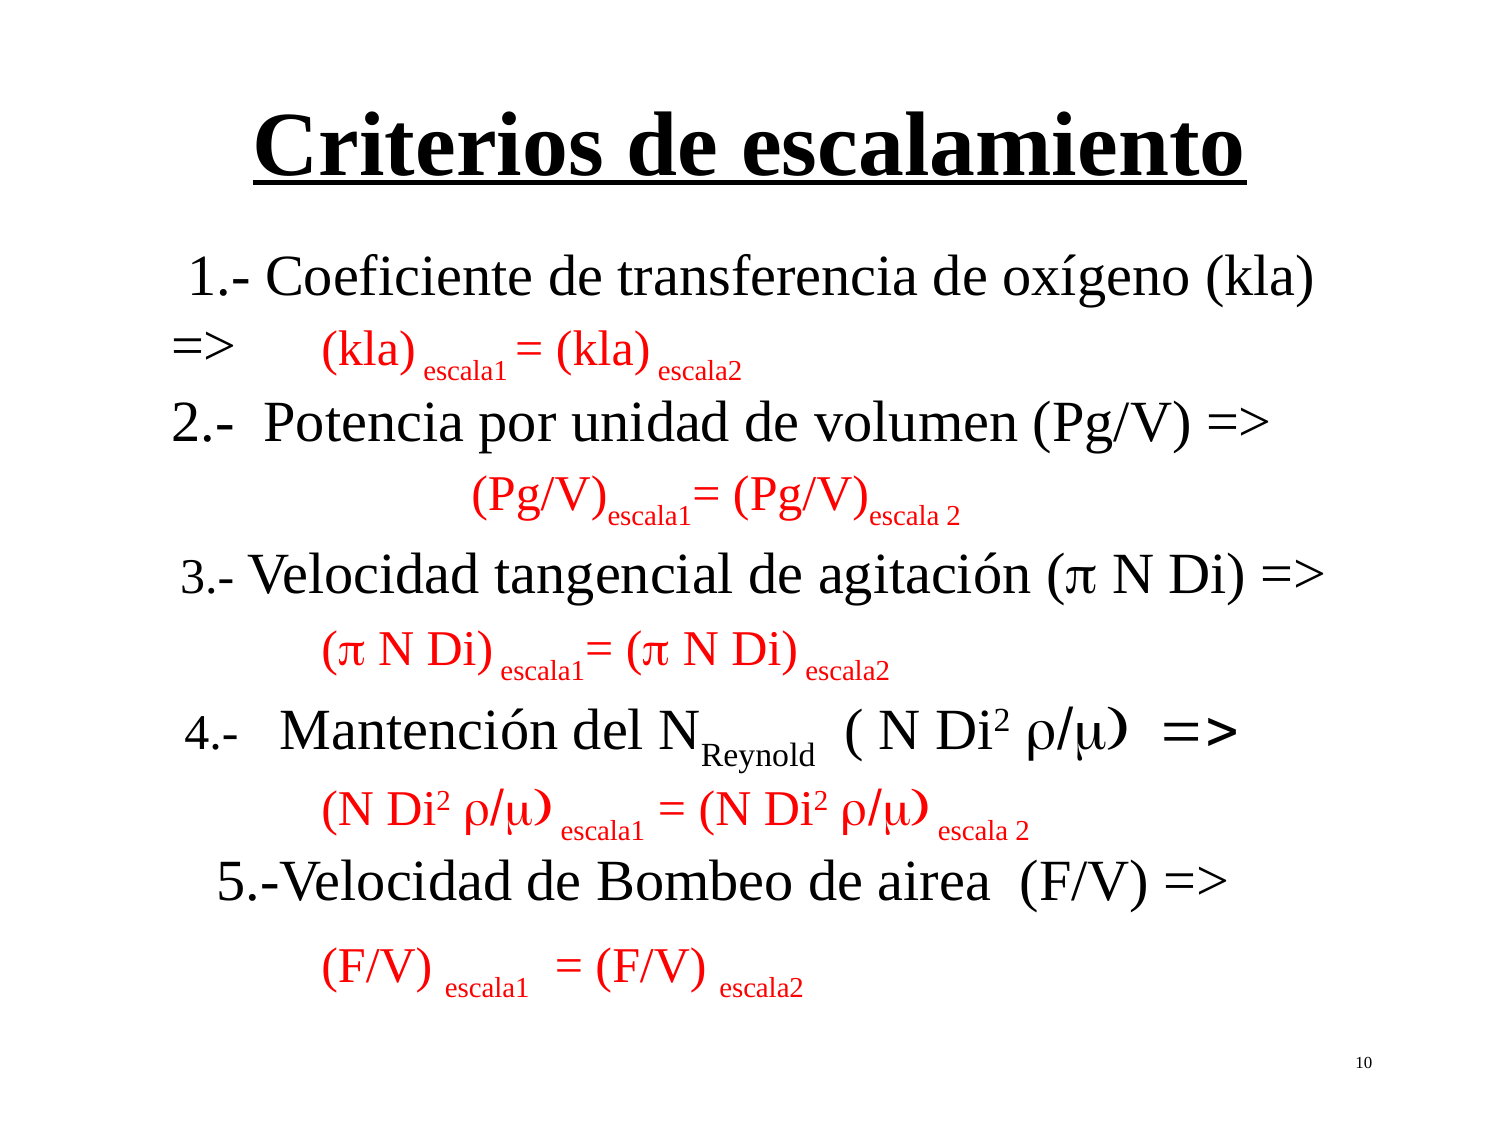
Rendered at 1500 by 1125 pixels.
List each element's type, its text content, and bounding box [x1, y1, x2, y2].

slide_number 10 [1074, 1024, 1388, 1101]
title Criterios de escalamiento [112, 99, 1388, 288]
list 1.- Coeficiente de transferencia de oxígeno (kla) => (kla) escala1 = (kla) escala2 2.- Potencia por unidad de volumen (Pg/V) => (Pg/V)escala1= (Pg/V)escala 2 3.- Velocidad tangencial de agitación (p N Di) => (p N Di) escala1= (p N Di) escala2 4.- Mantención del NReynold ( N Di2 r/m) => (N Di2 r/m) escala1 = (N Di2 r/m) escala 2 5.-Velocidad de Bombeo de airea (F/V) => (F/V) escala1 = (F/V) escala2 [99, 237, 1376, 913]
